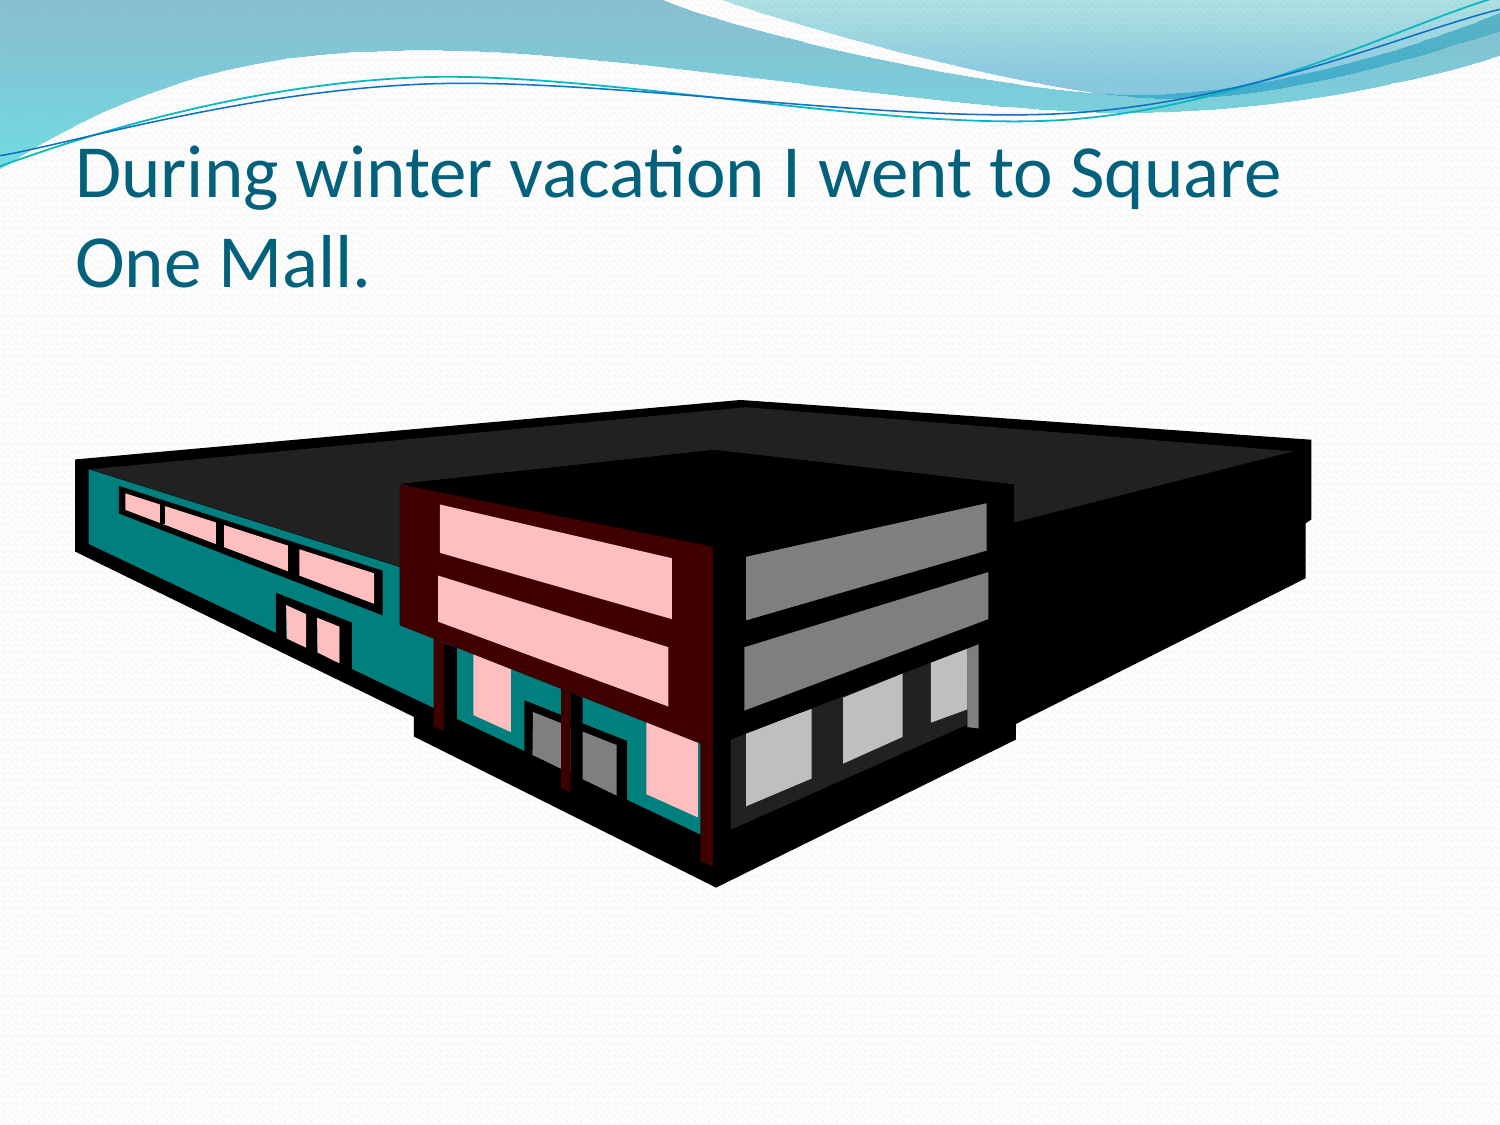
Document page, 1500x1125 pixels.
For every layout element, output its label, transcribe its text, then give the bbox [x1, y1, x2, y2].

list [74, 399, 1312, 888]
title During winter vacation I went to Square One Mall. [75, 115, 1425, 303]
